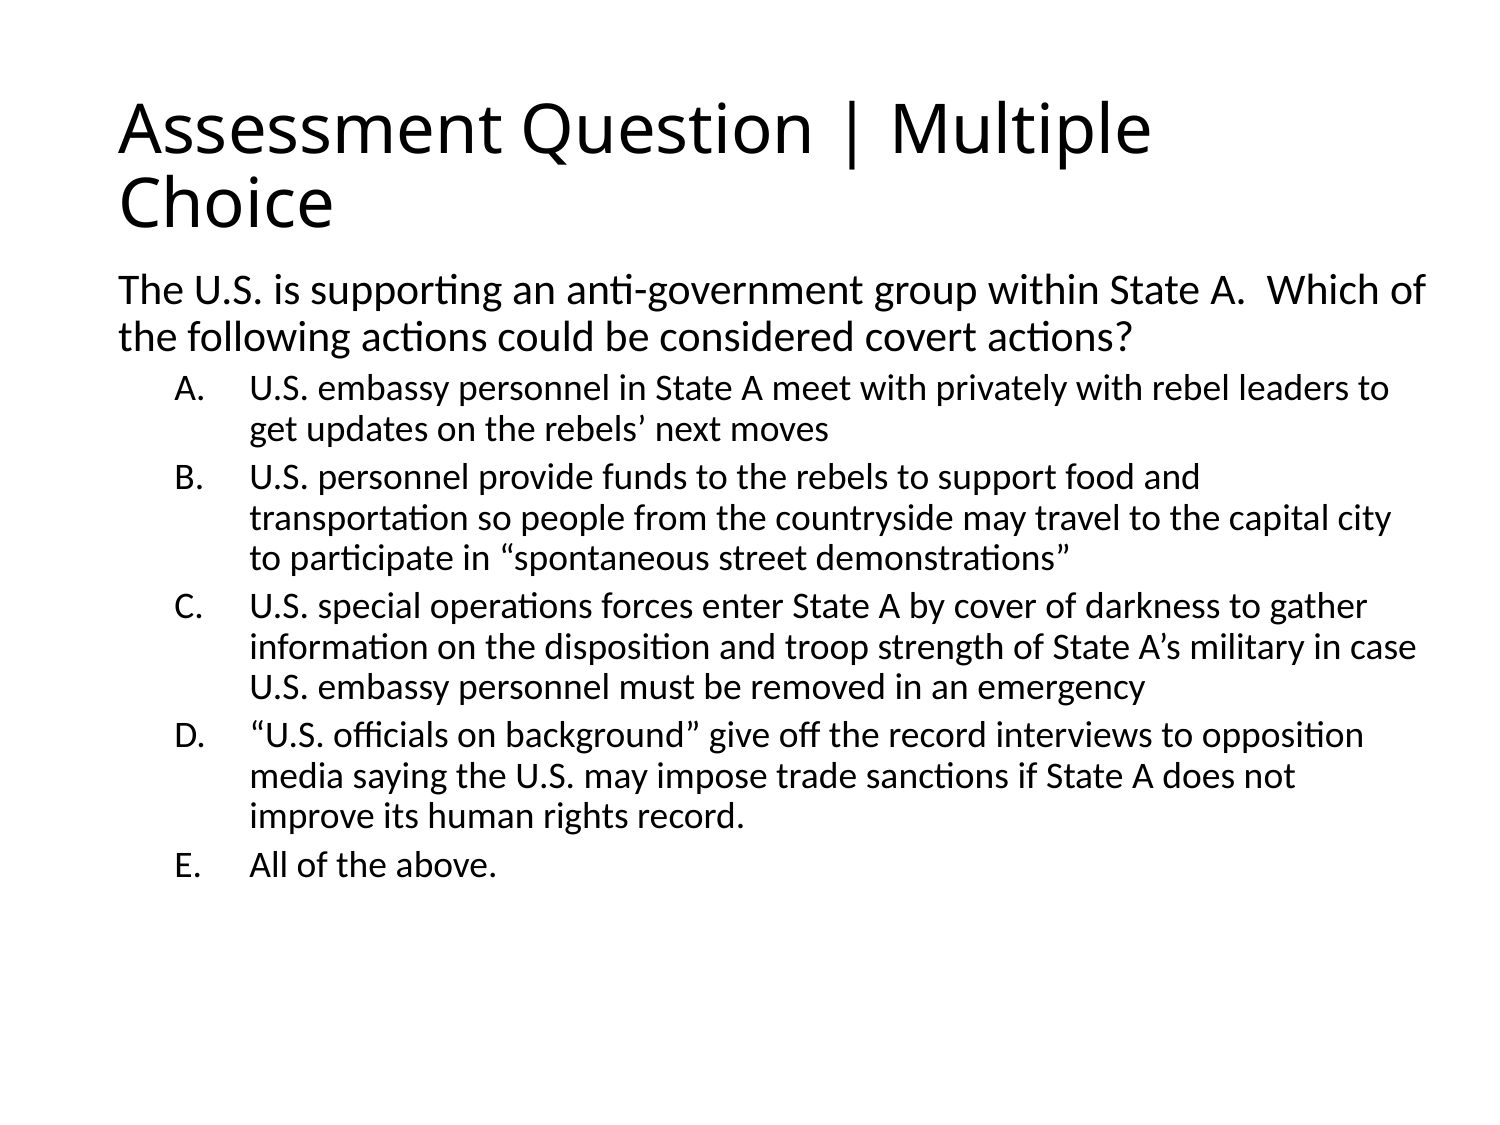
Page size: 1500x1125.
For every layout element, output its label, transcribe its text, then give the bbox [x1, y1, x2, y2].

list The U.S. is supporting an anti-government group within State A. Which of the following actions could be considered covert actions? U.S. embassy personnel in State A meet with privately with rebel leaders to get updates on the rebels’ next moves U.S. personnel provide funds to the rebels to support food and transportation so people from the countryside may travel to the capital city to participate in “spontaneous street demonstrations” U.S. special operations forces enter State A by cover of darkness to gather information on the disposition and troop strength of State A’s military in case U.S. embassy personnel must be removed in an emergency “U.S. officials on background” give off the record interviews to opposition media saying the U.S. may impose trade sanctions if State A does not improve its human rights record. All of the above. [102, 258, 1445, 973]
title Assessment Question | Multiple Choice [102, 59, 1398, 258]
